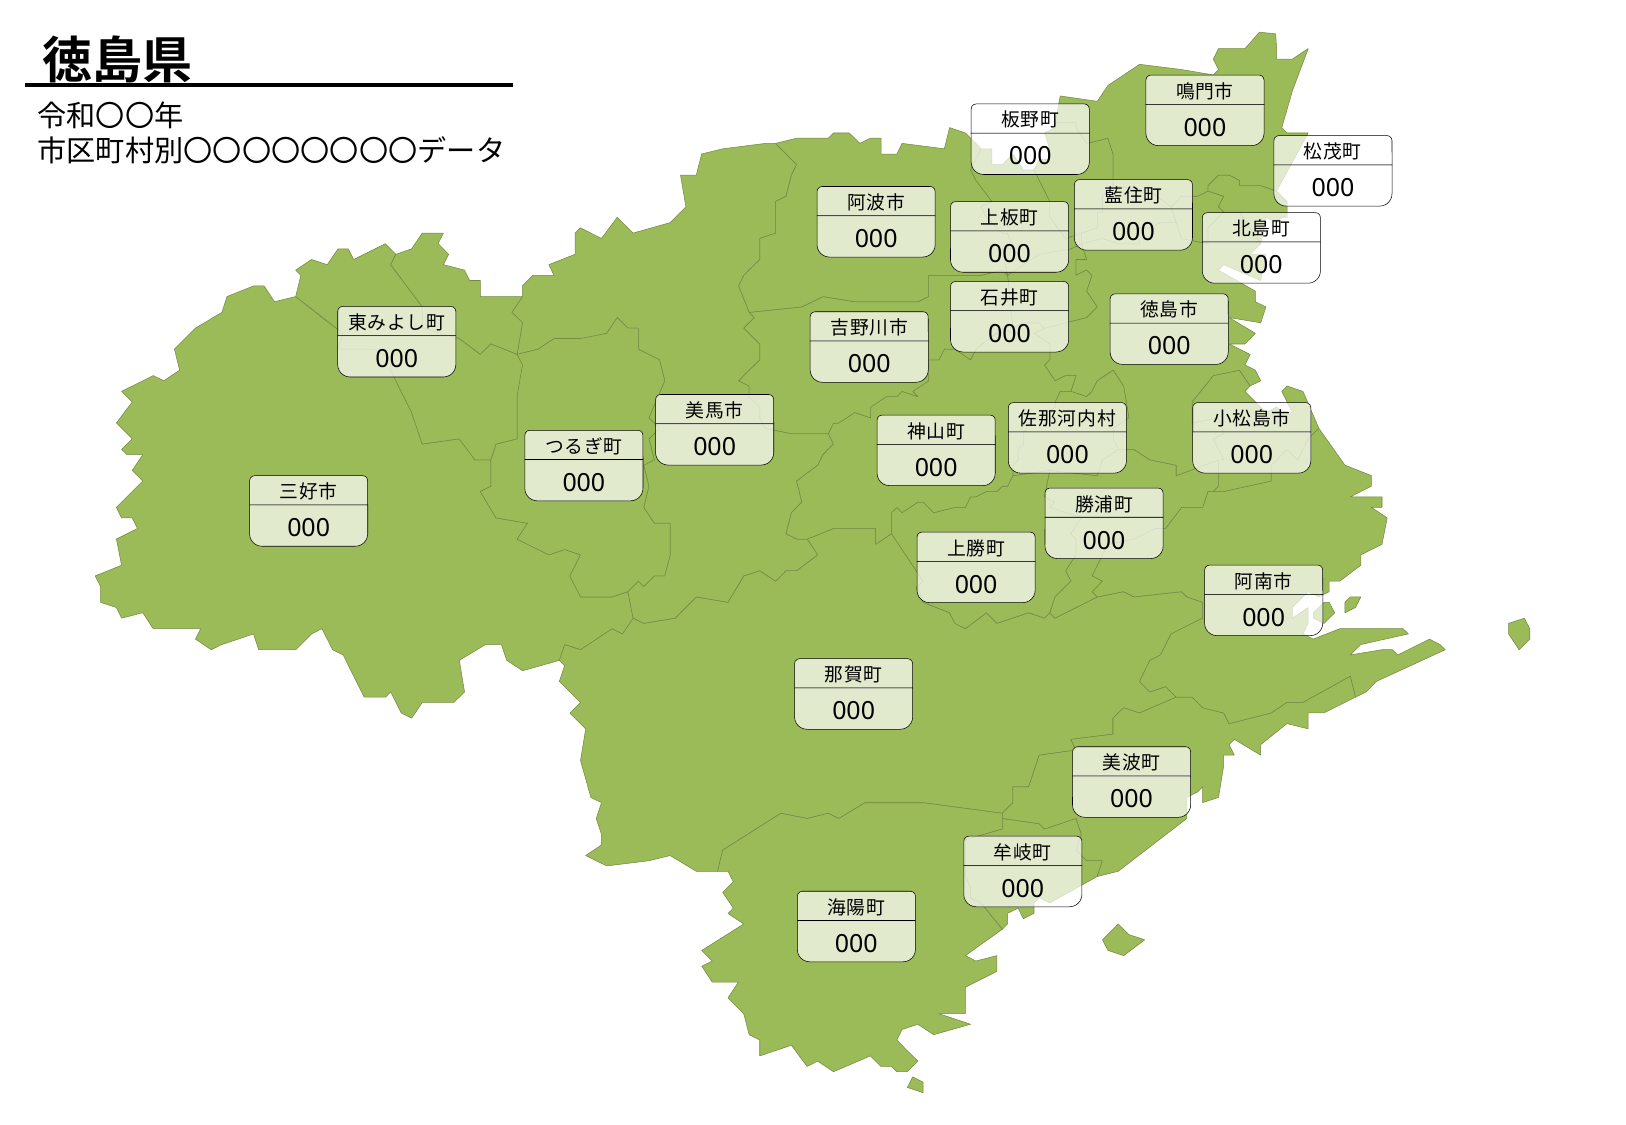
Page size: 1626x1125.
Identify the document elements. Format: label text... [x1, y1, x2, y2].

text_box 徳島県 [27, 20, 208, 83]
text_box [794, 658, 913, 730]
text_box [337, 306, 457, 378]
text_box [876, 414, 996, 486]
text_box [1192, 402, 1312, 474]
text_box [1044, 487, 1164, 559]
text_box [797, 891, 916, 963]
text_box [950, 281, 1069, 353]
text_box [1074, 179, 1193, 251]
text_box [1145, 74, 1265, 146]
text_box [809, 311, 929, 383]
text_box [1072, 746, 1191, 818]
text_box 令和〇〇年 市区町村別〇〇〇〇〇〇〇〇データ [22, 89, 89, 175]
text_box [1109, 293, 1229, 365]
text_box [1202, 212, 1321, 284]
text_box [94, 31, 1530, 1093]
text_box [249, 475, 368, 547]
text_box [970, 103, 1090, 175]
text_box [655, 394, 774, 466]
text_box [816, 186, 936, 258]
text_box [1273, 135, 1393, 207]
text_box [950, 201, 1069, 273]
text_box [963, 836, 1083, 908]
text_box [524, 430, 644, 502]
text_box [1008, 402, 1127, 474]
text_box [916, 531, 1036, 603]
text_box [1204, 564, 1323, 636]
